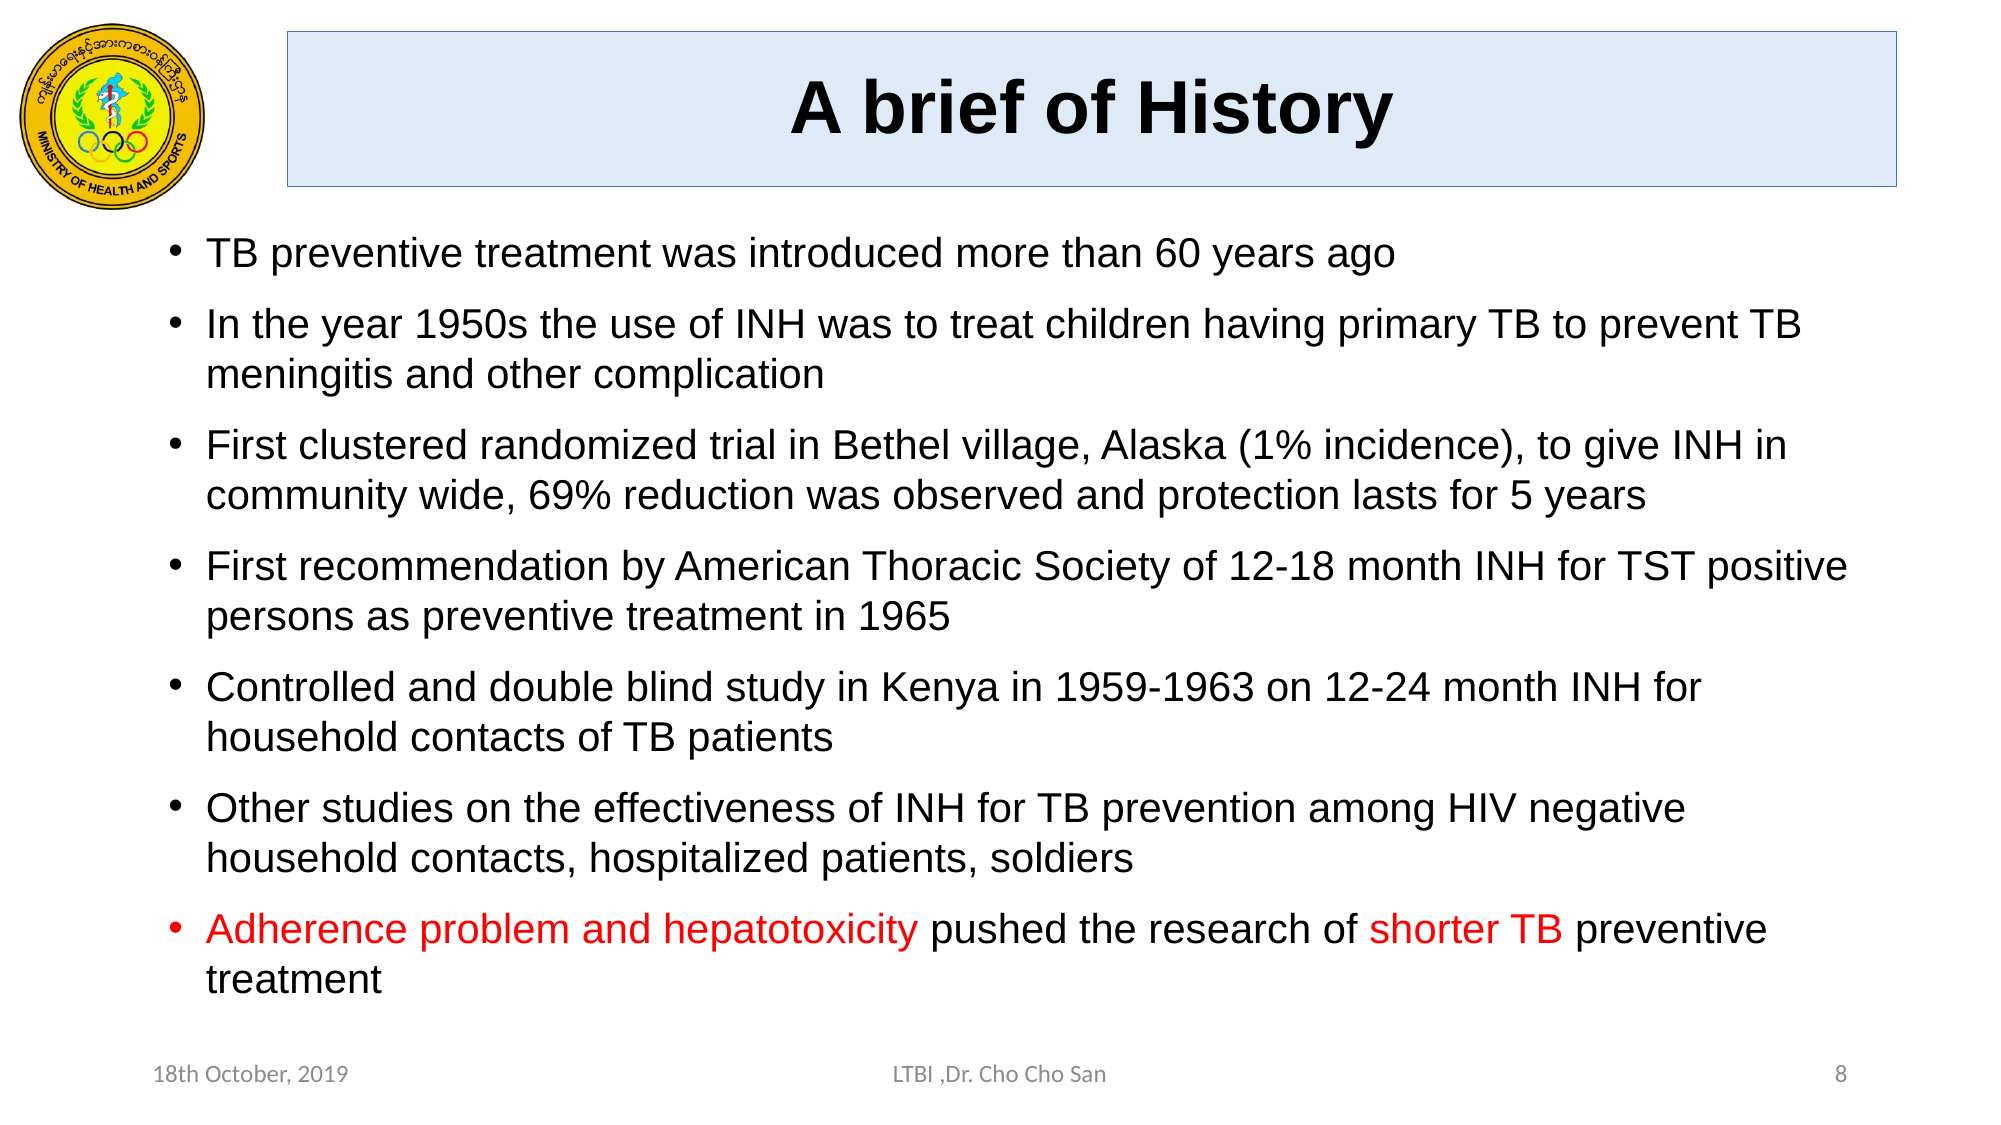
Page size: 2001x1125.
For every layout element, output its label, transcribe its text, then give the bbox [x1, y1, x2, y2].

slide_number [137, 1042, 588, 1103]
list TB preventive treatment was introduced more than 60 years ago In the year 1950s the use of INH was to treat children having primary TB to prevent TB meningitis and other complication First clustered randomized trial in Bethel village, Alaska (1% incidence), to give INH in community wide, 69% reduction was observed and protection lasts for 5 years First recommendation by American Thoracic Society of 12-18 month INH for TST positive persons as preventive treatment in 1965 Controlled and double blind study in Kenya in 1959-1963 on 12-24 month INH for household contacts of TB patients Other studies on the effectiveness of INH for TB prevention among HIV negative household contacts, hospitalized patients, soldiers Adherence problem and hepatotoxicity pushed the research of shorter TB preventive treatment [153, 218, 1879, 1073]
picture [19, 23, 205, 210]
title A brief of History [287, 31, 1897, 187]
slide_number 8 [1412, 1042, 1863, 1103]
footer LTBI ,Dr. Cho Cho San [662, 1042, 1338, 1103]
